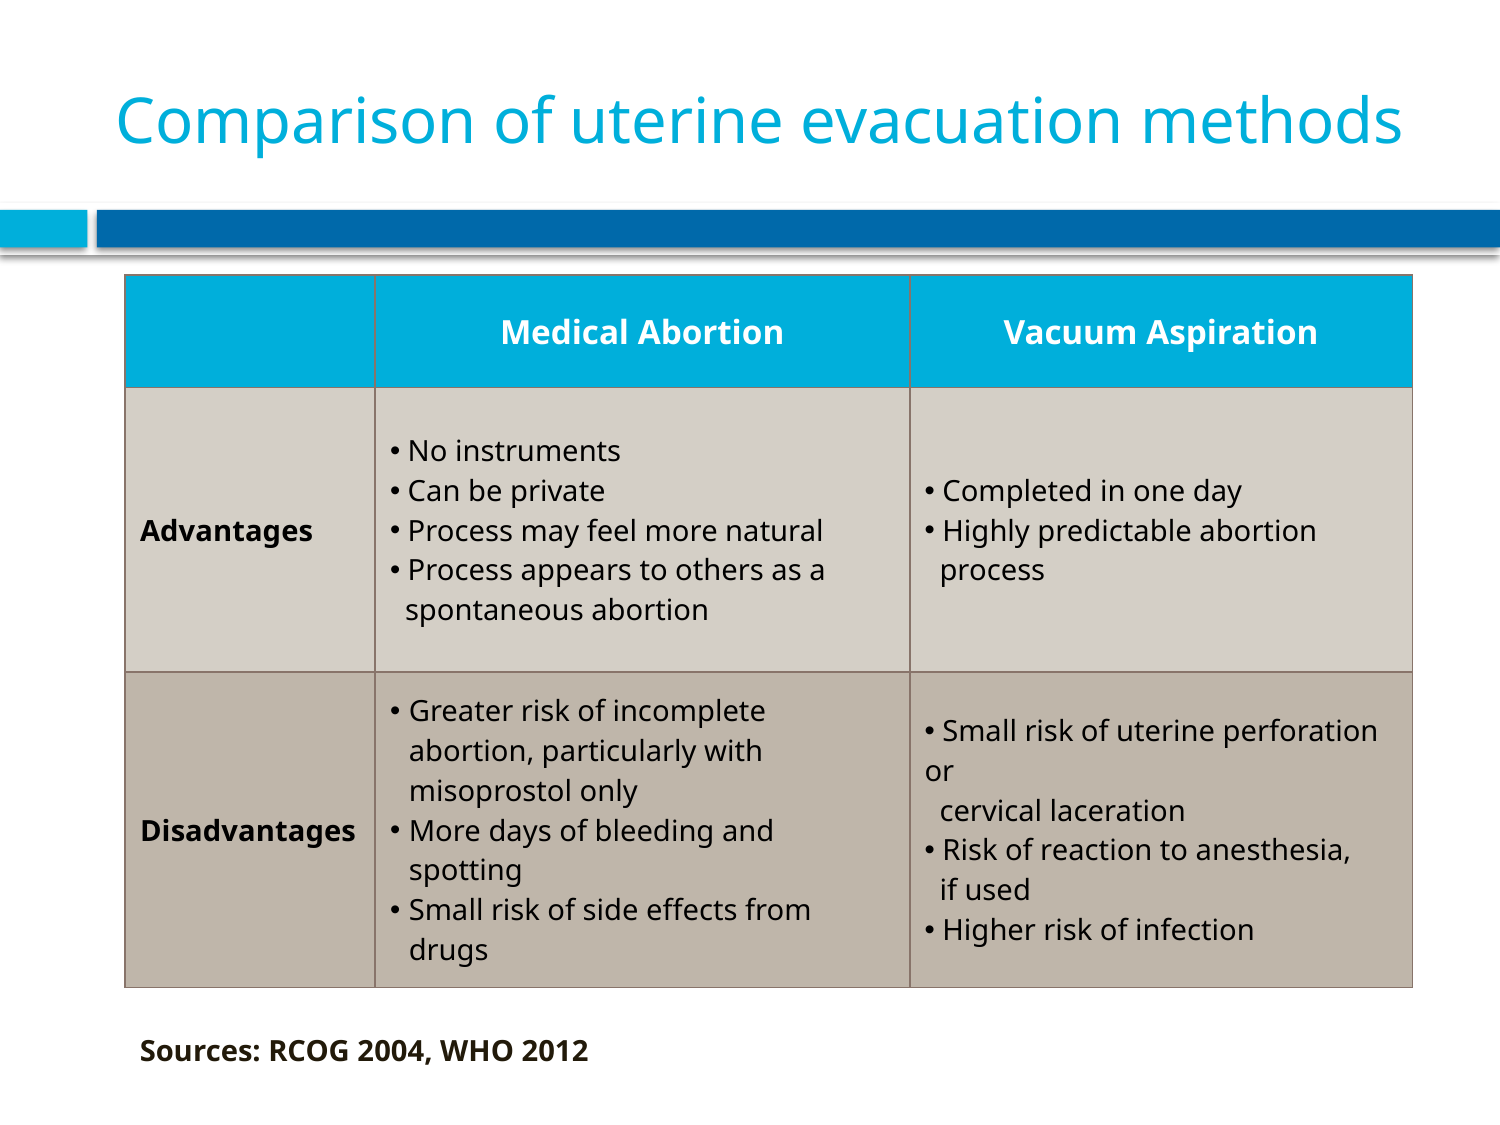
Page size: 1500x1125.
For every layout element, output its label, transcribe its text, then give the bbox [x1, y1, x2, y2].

table_cell Greater risk of incomplete abortion, particularly with misoprostol only More days of bleeding and spotting Small risk of side effects from drugs [376, 673, 909, 987]
table_cell Advantages [126, 388, 374, 671]
title Comparison of uterine evacuation methods [100, 37, 1438, 200]
table_cell Disadvantages [126, 673, 374, 987]
table_cell Small risk of uterine perforation or cervical laceration Risk of reaction to anesthesia, if used Higher risk of infection [911, 673, 1412, 987]
text_box Sources: RCOG 2004, WHO 2012 [124, 1024, 938, 1075]
table_header Vacuum Aspiration [911, 276, 1412, 387]
table_cell Completed in one day Highly predictable abortion process [911, 388, 1412, 671]
table_cell No instruments Can be private Process may feel more natural Process appears to others as a spontaneous abortion [376, 388, 909, 671]
table_header [126, 276, 374, 387]
table_header Medical Abortion [376, 276, 909, 387]
